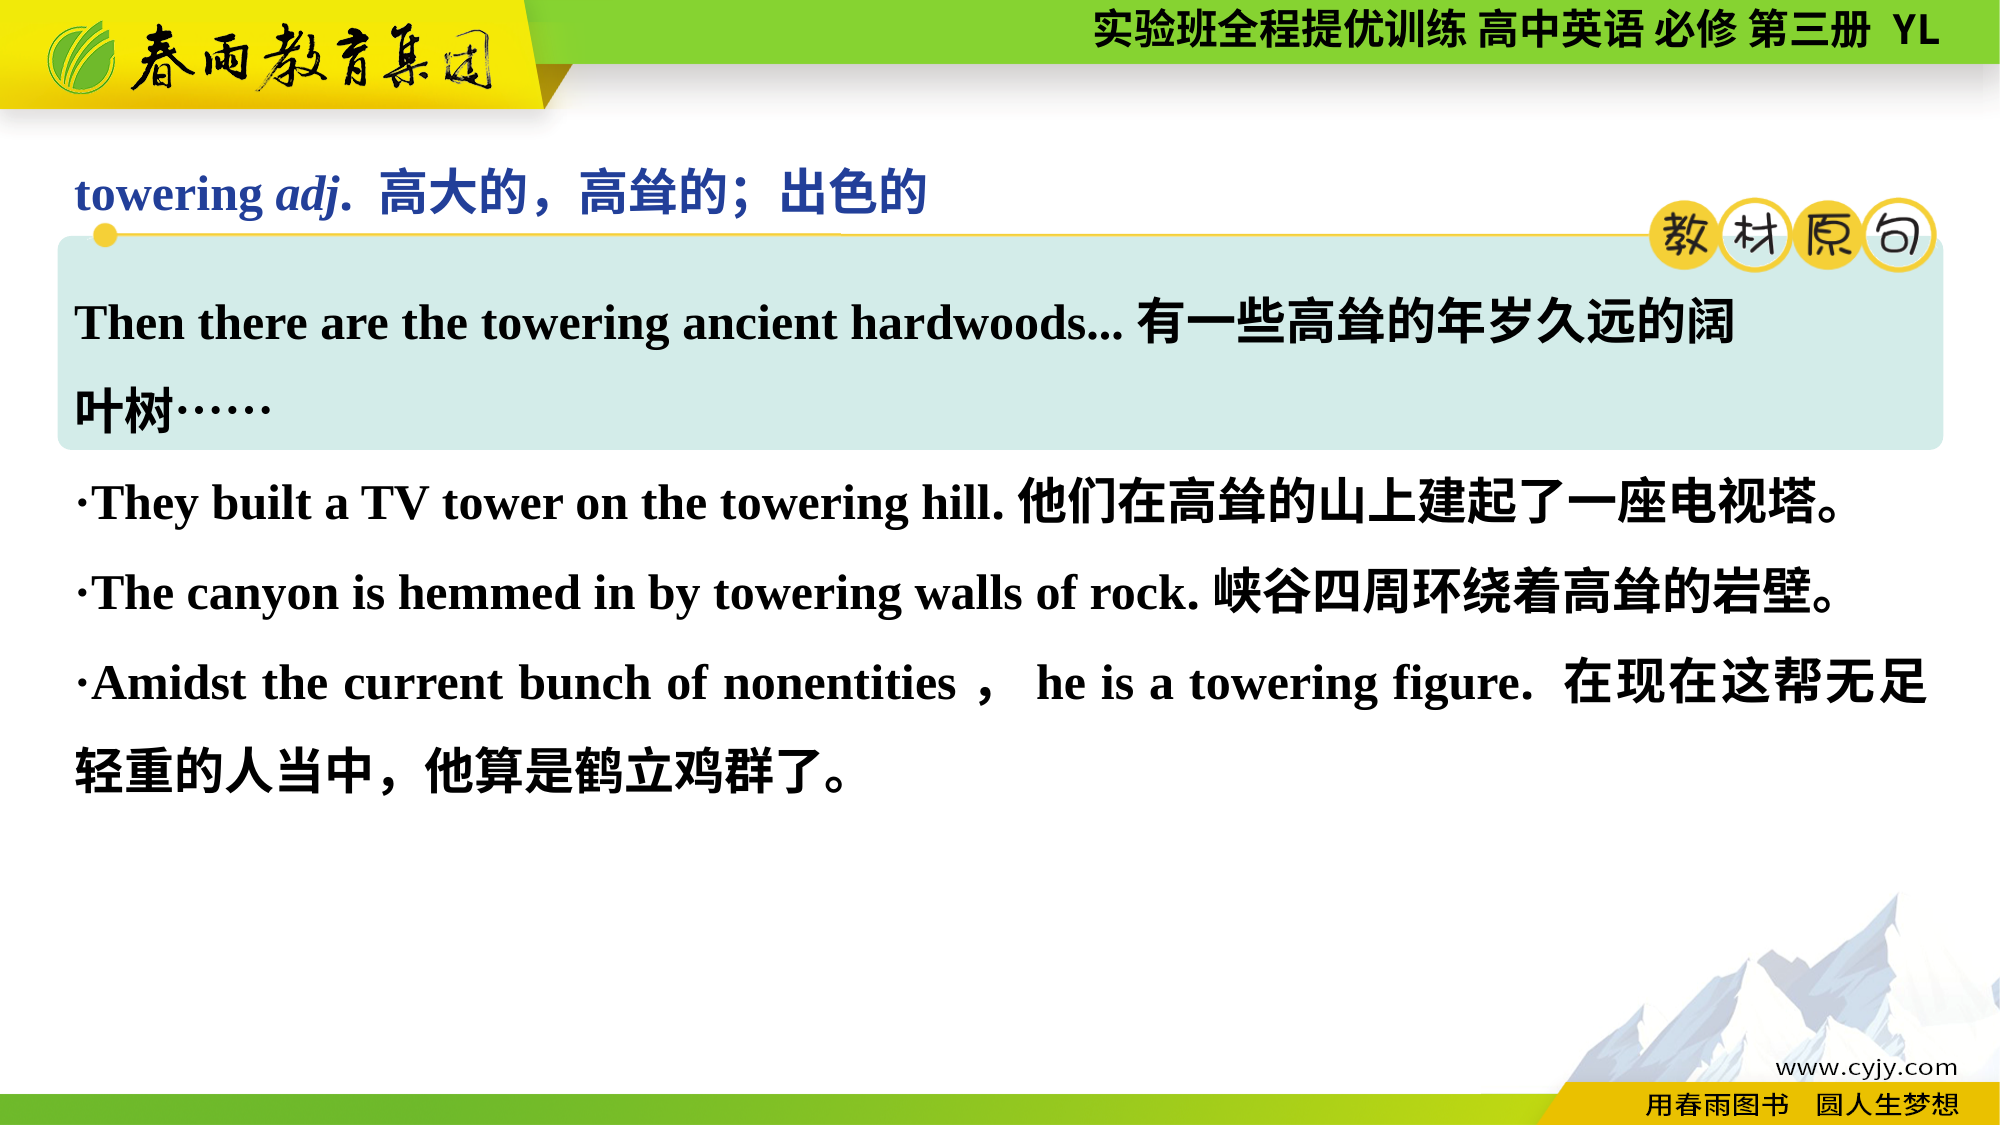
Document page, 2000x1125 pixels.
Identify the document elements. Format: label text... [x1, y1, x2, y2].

list towering adj. 高大的，高耸的；出色的 Then there are the towering ancient hardwoods...有一些高耸的年岁久远的阔 叶树…… [59, 122, 1944, 431]
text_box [87, 188, 1938, 275]
text_box ·They built a TV tower on the towering hill.他们在高耸的山上建起了一座电视塔。 ·The canyon is hemmed in by towering walls of rock.峡谷四周环绕着高耸的岩壁。 ·Amidst the current bunch of nonentities，he is a towering figure. 在现在这帮无足轻重的人当中，他算是鹤立鸡群了。 [59, 431, 1944, 807]
picture [0, 0, 2000, 1125]
